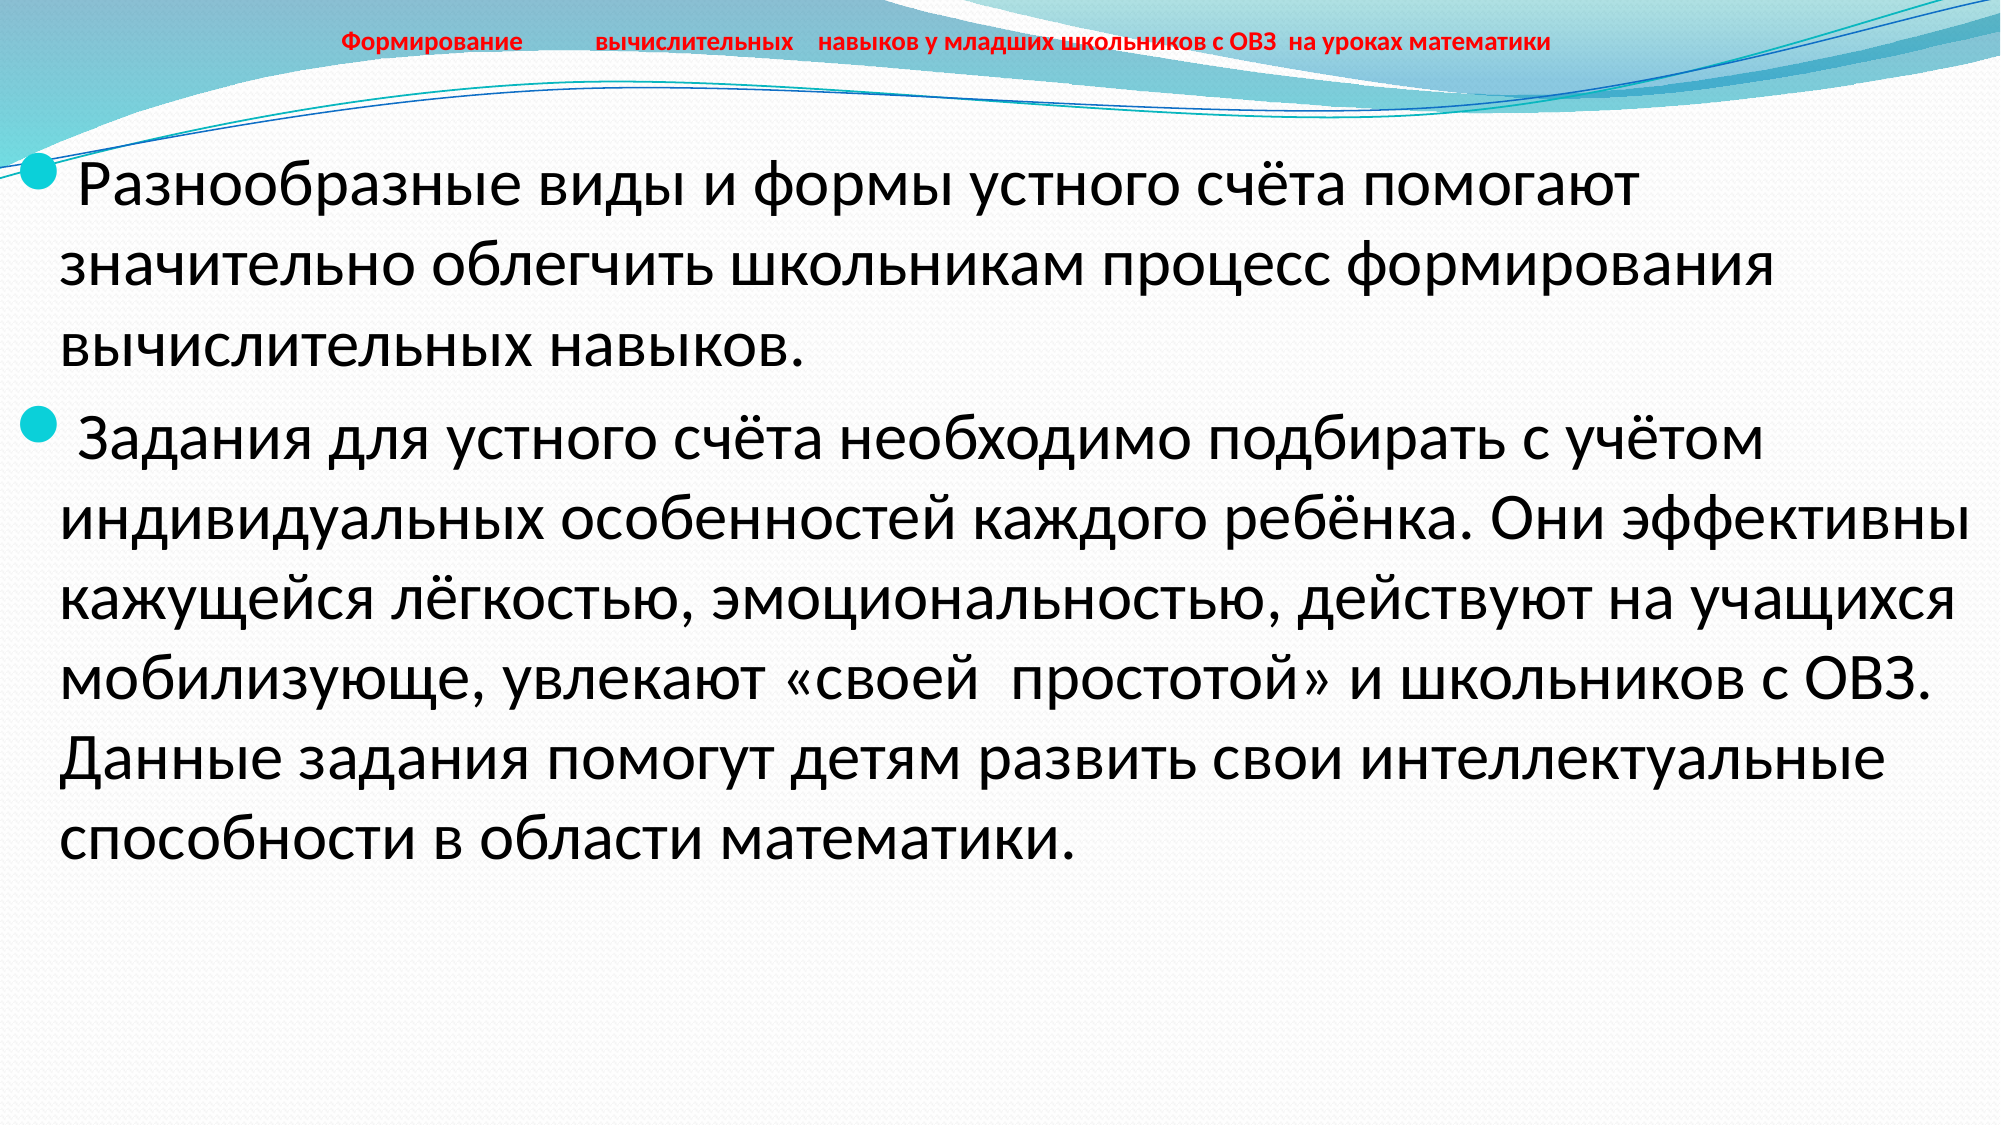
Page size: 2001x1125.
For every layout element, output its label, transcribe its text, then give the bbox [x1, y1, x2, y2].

title Формирование вычислительных навыков у младших школьников с ОВЗ на уроках математики [137, 0, 1863, 57]
list Разнообразные виды и формы устного счёта помогают значительно облегчить школьникам процесс формирования вычислительных навыков. Задания для устного счёта необходимо подбирать с учётом индивидуальных особенностей каждого ребёнка. Они эффективны кажущейся лёгкостью, эмоциональностью, действуют на учащихся мобилизующе, увлекают «своей простотой» и школьников с ОВЗ. Данные задания помогут детям развить свои интеллектуальные способности в области математики. [0, 131, 2000, 1125]
